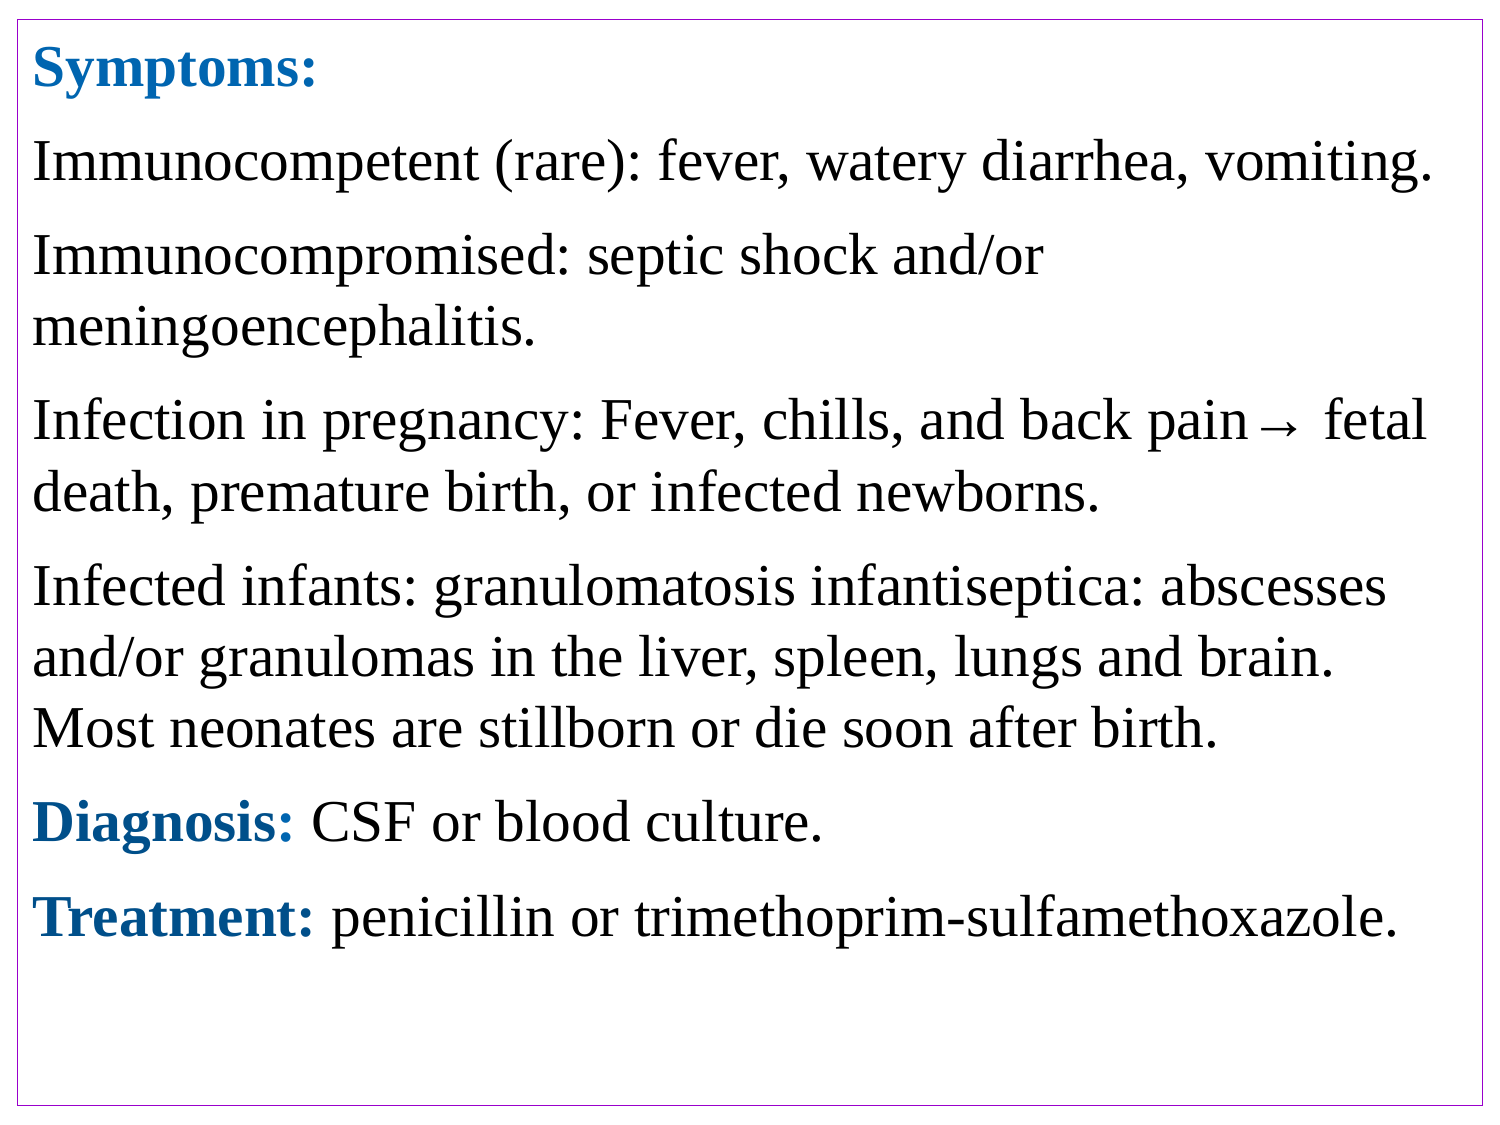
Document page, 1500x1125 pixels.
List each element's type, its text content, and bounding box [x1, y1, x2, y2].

subtitle Symptoms: Immunocompetent (rare): fever, watery diarrhea, vomiting. Immunocompromised: septic shock and/or meningoencephalitis. Infection in pregnancy: Fever, chills, and back pain→ fetal death, premature birth, or infected newborns. Infected infants: granulomatosis infantiseptica: abscesses and/or granulomas in the liver, spleen, lungs and brain. Most neonates are stillborn or die soon after birth. Diagnosis: CSF or blood culture. Treatment: penicillin or trimethoprim-sulfamethoxazole. [17, 19, 1483, 1106]
